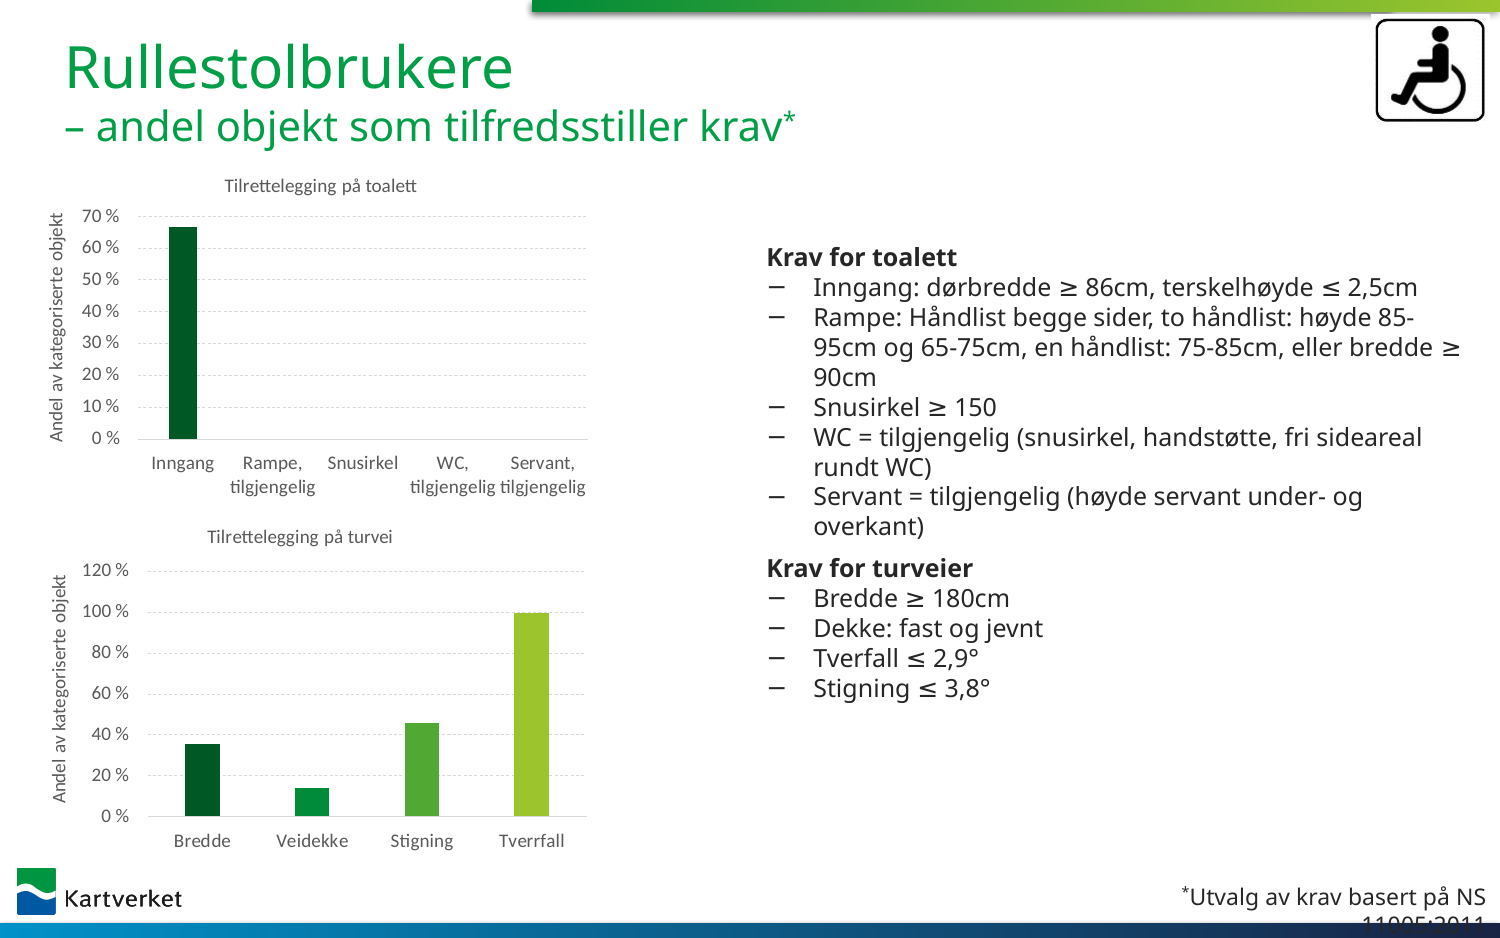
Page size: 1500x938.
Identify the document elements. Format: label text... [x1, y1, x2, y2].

text_box Rullestolbrukere – andel objekt som tilfredsstiller krav* [49, 14, 1431, 158]
picture [1371, 13, 1491, 127]
text_box Krav for turveier Bredde ≥ 180cm Dekke: fast og jevnt Tverfall ≤ 2,9° Stigning ≤ 3,8° [751, 545, 1483, 710]
text_box Krav for toalett Inngang: dørbredde ≥ 86cm, terskelhøyde ≤ 2,5cm Rampe: Håndlist begge sider, to håndlist: høyde 85-95cm og 65-75cm, en håndlist: 75-85cm, eller bredde ≥ 90cm Snusirkel ≥ 150 WC = tilgjengelig (snusirkel, handstøtte, fri sideareal rundt WC) Servant = tilgjengelig (høyde servant under- og overkant) [751, 234, 1483, 545]
picture [41, 166, 599, 505]
picture [41, 520, 598, 859]
text_box *Utvalg av krav basert på NS 11005:2011 [1068, 873, 1500, 938]
